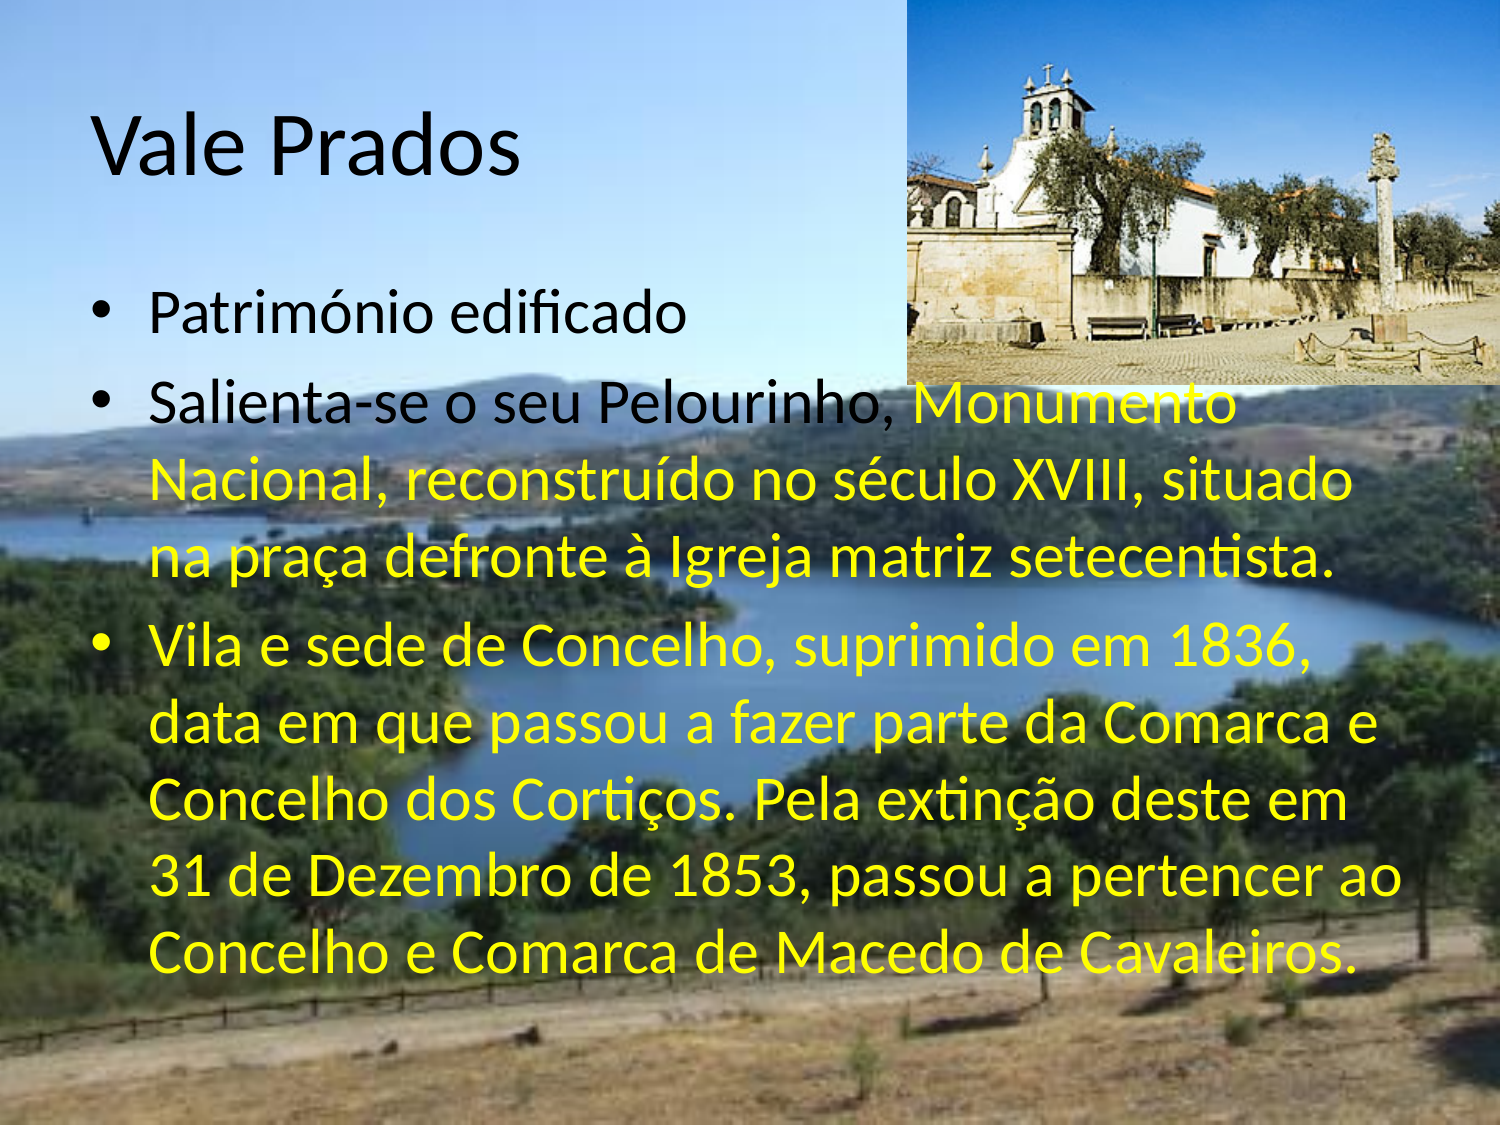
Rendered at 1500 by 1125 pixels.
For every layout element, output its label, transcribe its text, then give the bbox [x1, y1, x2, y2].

title Vale Prados [75, 45, 902, 233]
list Património edificado Salienta-se o seu Pelourinho, Monumento Nacional, reconstruído no século XVIII, situado na praça defronte à Igreja matriz setecentista. Vila e sede de Concelho, suprimido em 1836, data em que passou a fazer parte da Comarca e Concelho dos Cortiços. Pela extinção deste em 31 de Dezembro de 1853, passou a pertencer ao Concelho e Comarca de Macedo de Cavaleiros. [75, 262, 1425, 1005]
picture [0, 0, 1500, 1125]
